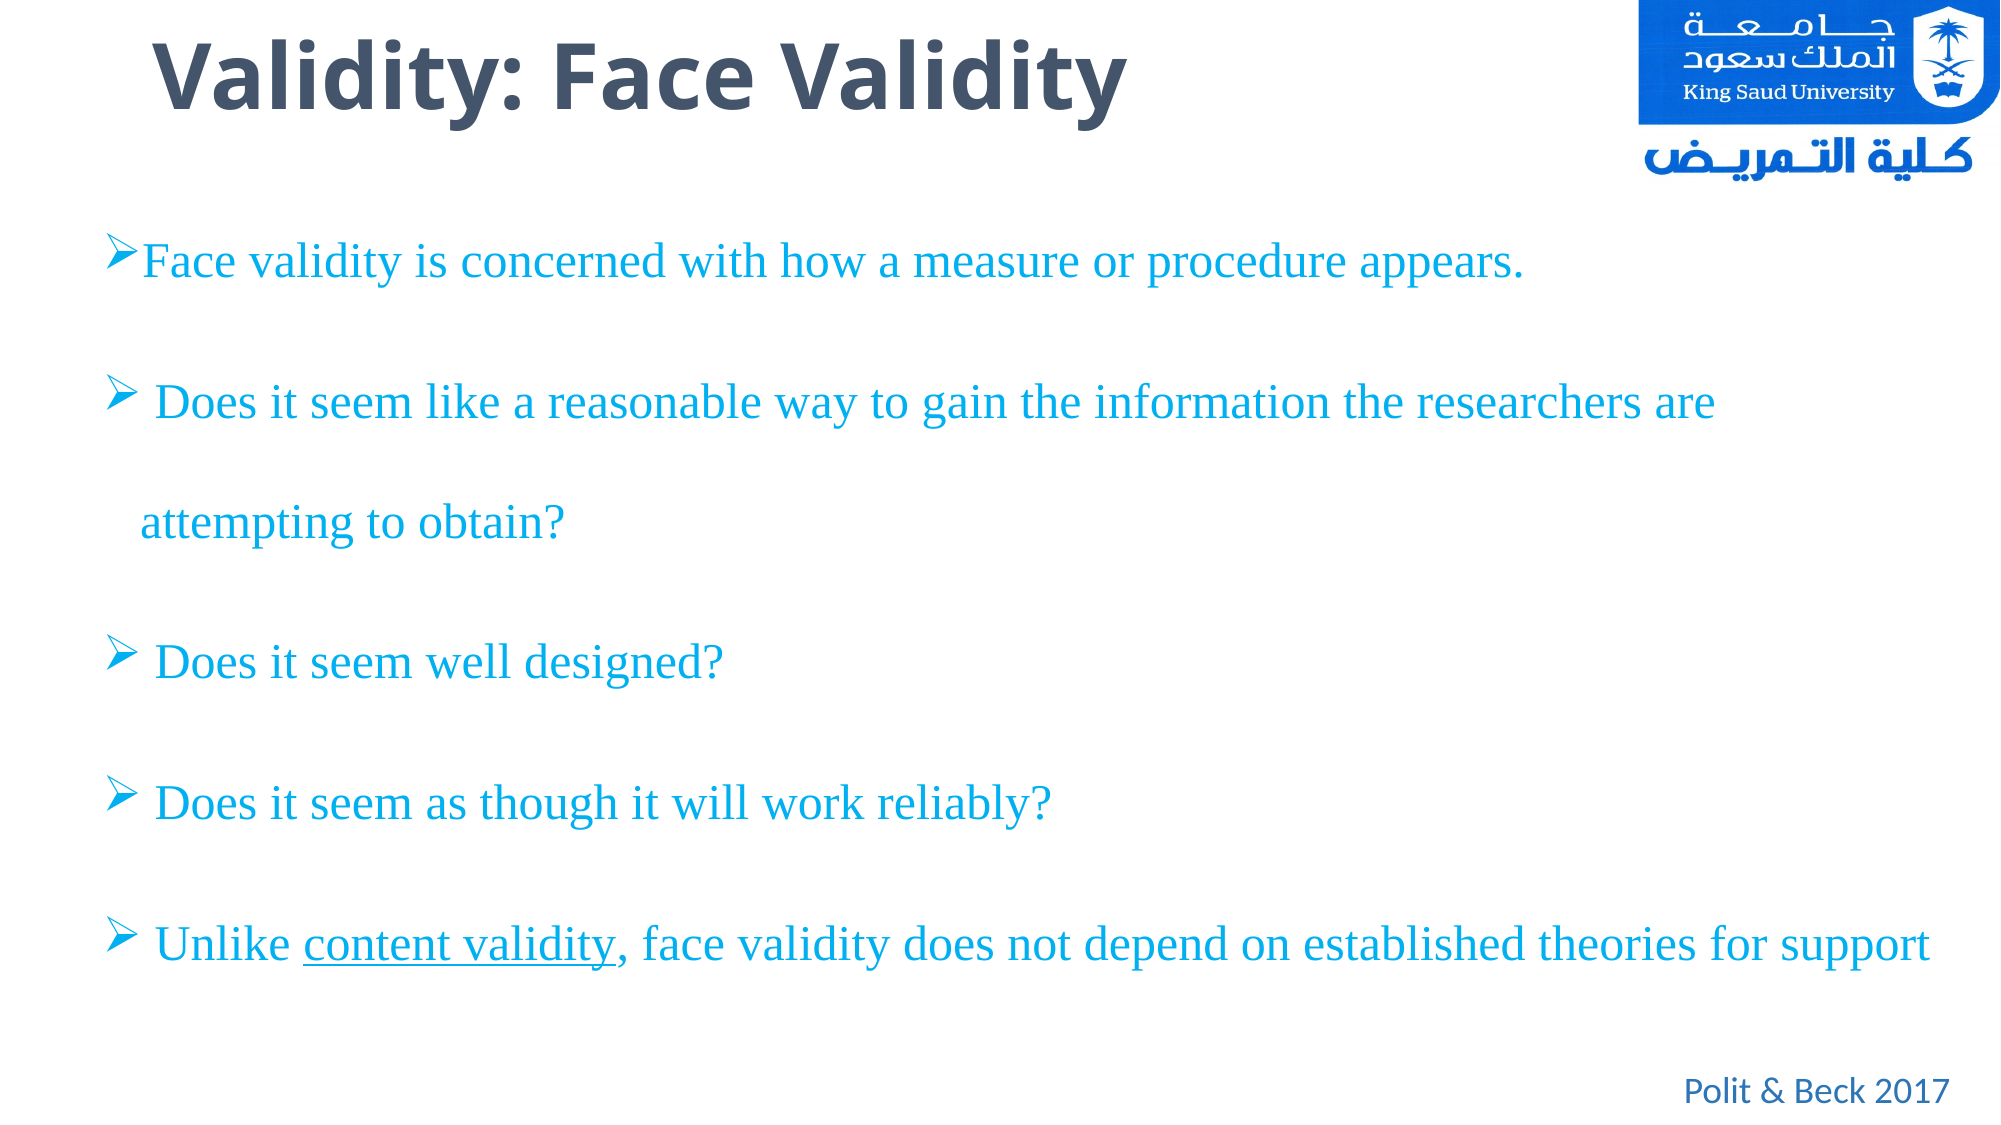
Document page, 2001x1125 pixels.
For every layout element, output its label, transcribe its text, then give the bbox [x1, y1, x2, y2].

list Face validity is concerned with how a measure or procedure appears. Does it seem like a reasonable way to gain the information the researchers are attempting to obtain? Does it seem well designed? Does it seem as though it will work reliably? Unlike content validity, face validity does not depend on established theories for support [87, 159, 1953, 1059]
text_box Polit & Beck 2017 [1668, 1058, 1966, 1118]
picture [1638, 0, 2000, 185]
title Validity: Face Validity [137, 11, 1638, 149]
